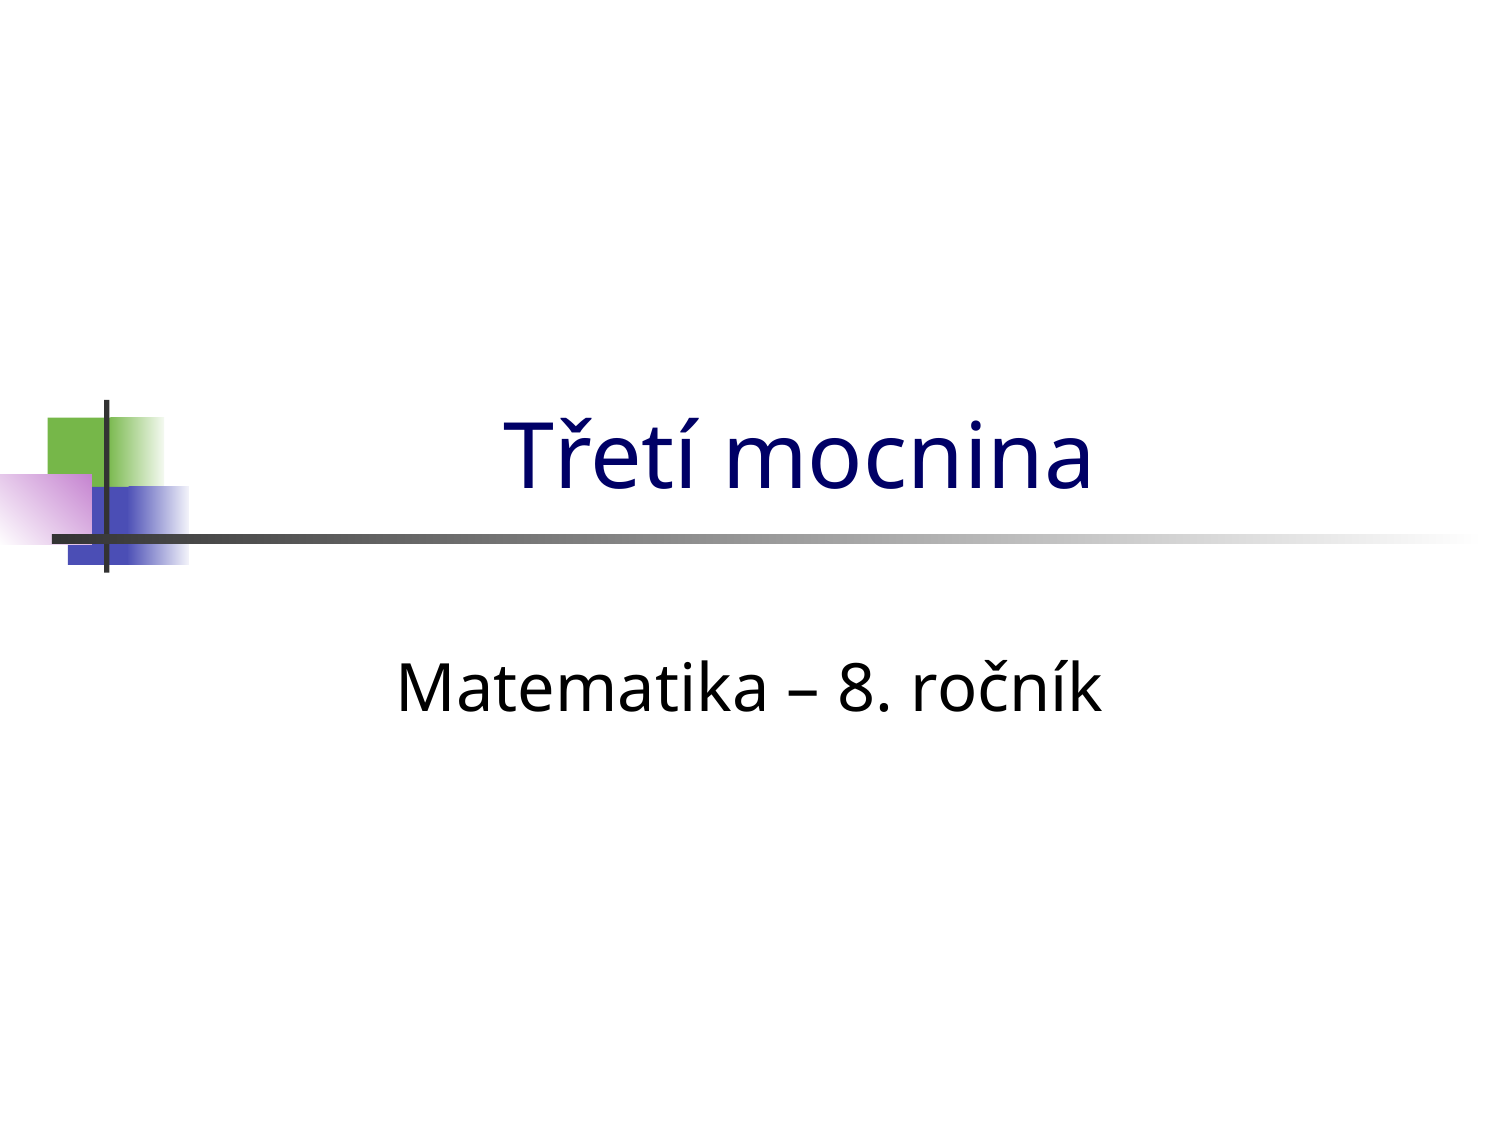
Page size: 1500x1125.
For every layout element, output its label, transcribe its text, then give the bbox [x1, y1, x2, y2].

subtitle Matematika – 8. ročník [224, 637, 1276, 926]
title Třetí mocnina [162, 274, 1438, 516]
